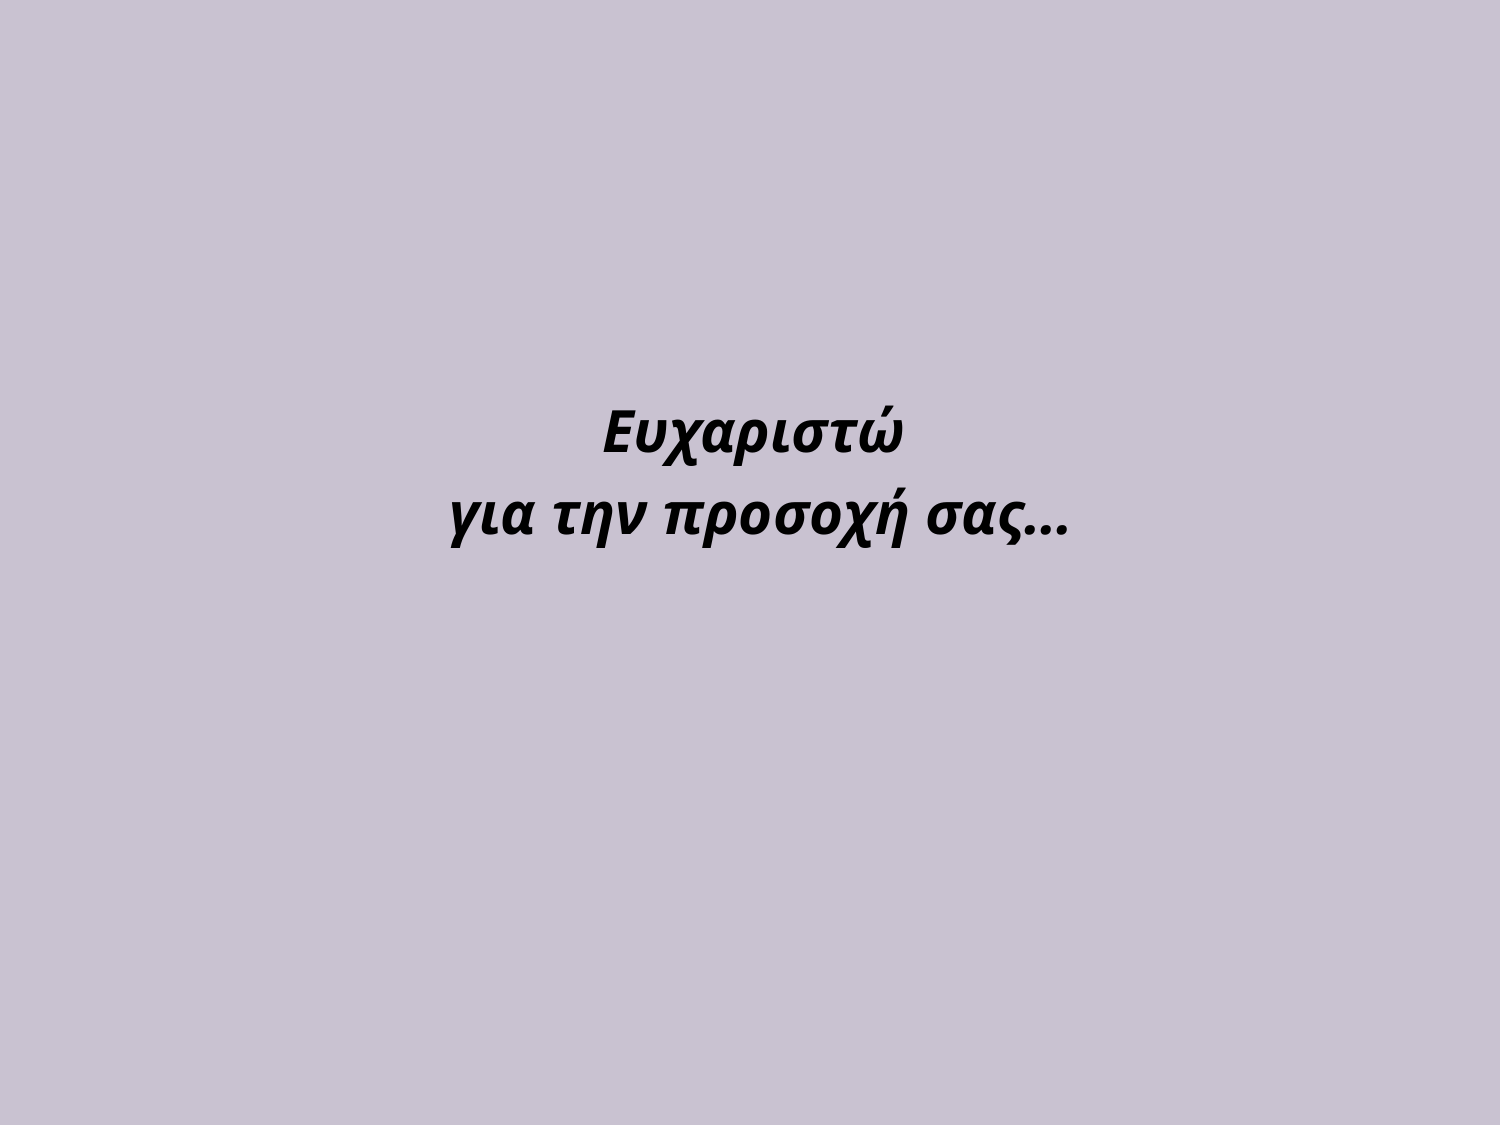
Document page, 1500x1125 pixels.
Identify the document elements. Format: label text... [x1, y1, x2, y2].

list Ευχαριστώ για την προσοχή σας… [75, 386, 1425, 1035]
